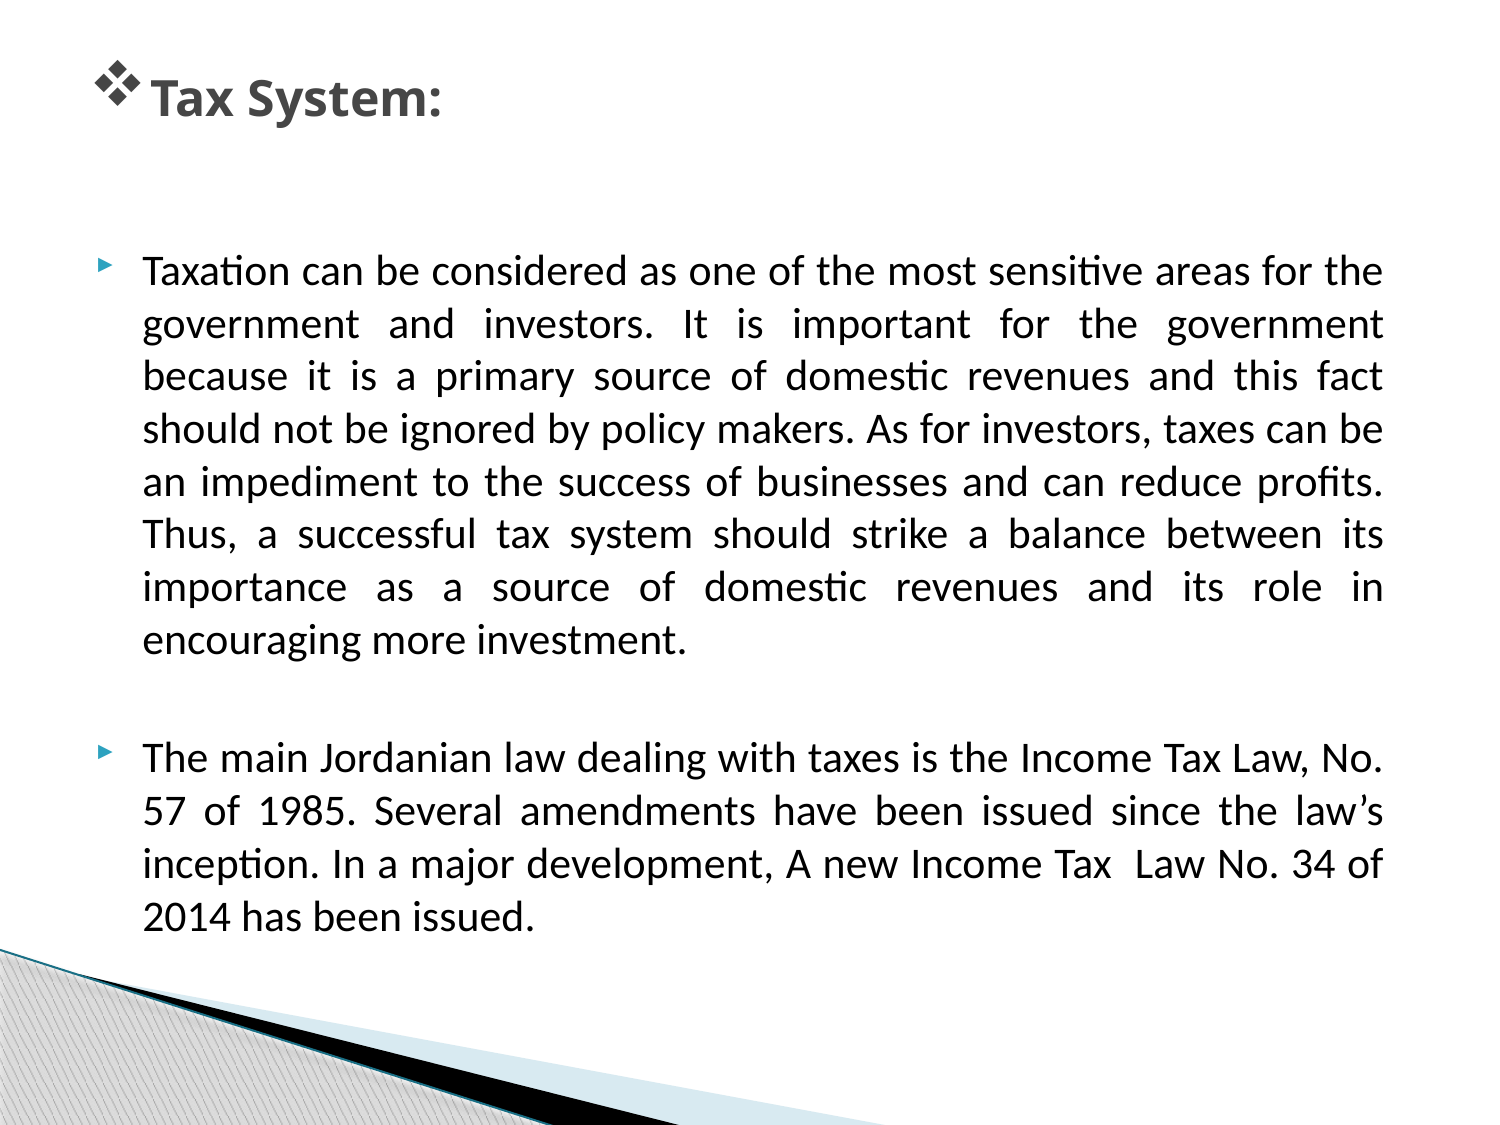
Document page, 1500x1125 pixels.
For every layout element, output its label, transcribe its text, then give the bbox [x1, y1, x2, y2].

list Taxation can be considered as one of the most sensitive areas for the government and investors. It is important for the government because it is a primary source of domestic revenues and this fact should not be ignored by policy makers. As for investors, taxes can be an impediment to the success of businesses and can reduce profits. Thus, a successful tax system should strike a balance between its importance as a source of domestic revenues and its role in encouraging more investment. The main Jordanian law dealing with taxes is the Income Tax Law, No. 57 of 1985. Several amendments have been issued since the law’s inception. In a major development, A new Income Tax Law No. 34 of 2014 has been issued. [75, 162, 1400, 950]
title Tax System: [75, 45, 1425, 138]
